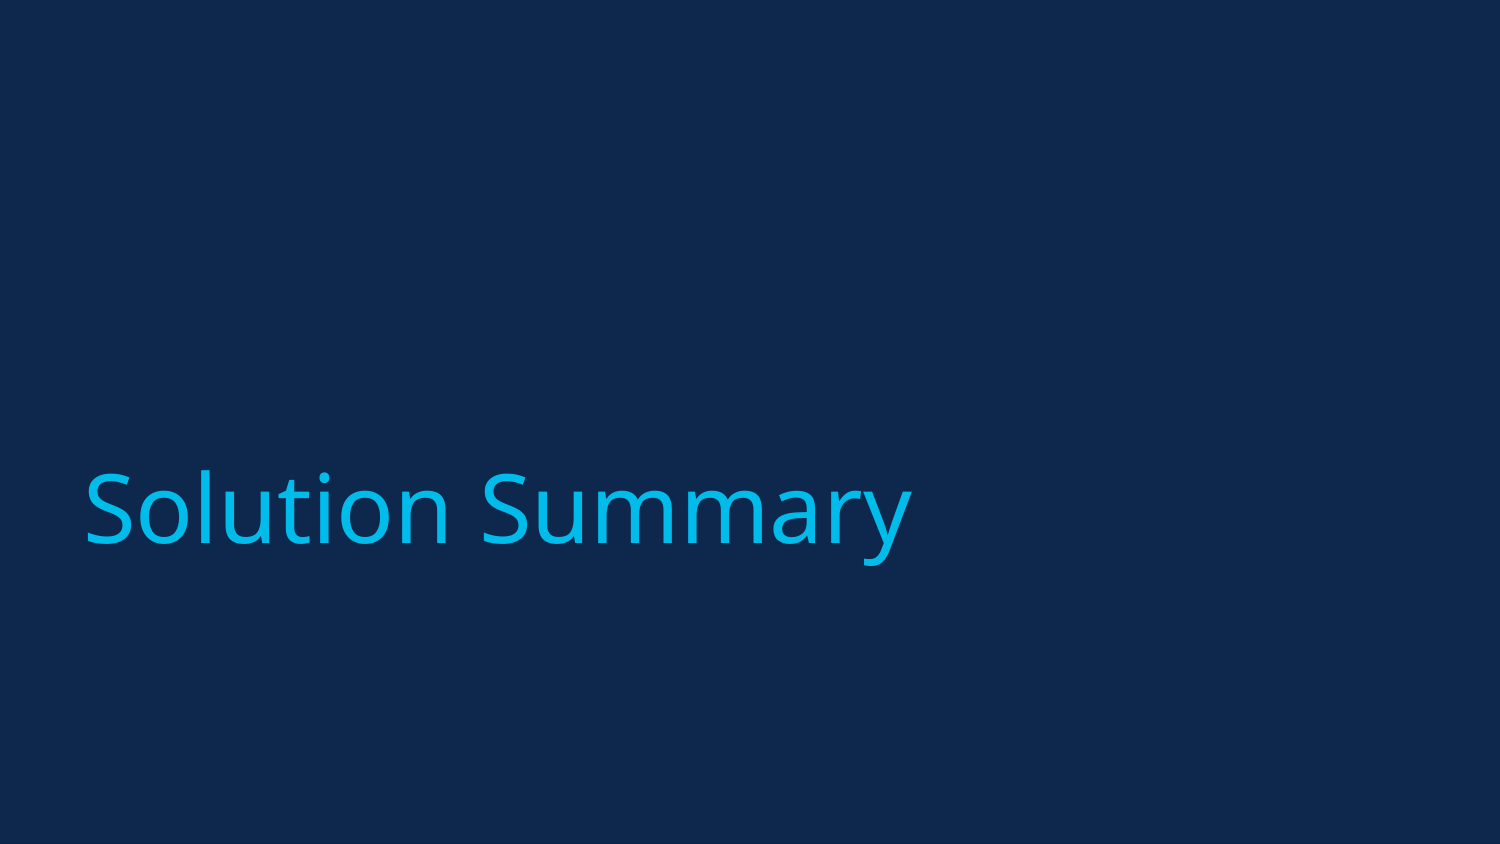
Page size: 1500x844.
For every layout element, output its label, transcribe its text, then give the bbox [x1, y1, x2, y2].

title Solution Summary [68, 150, 1315, 572]
